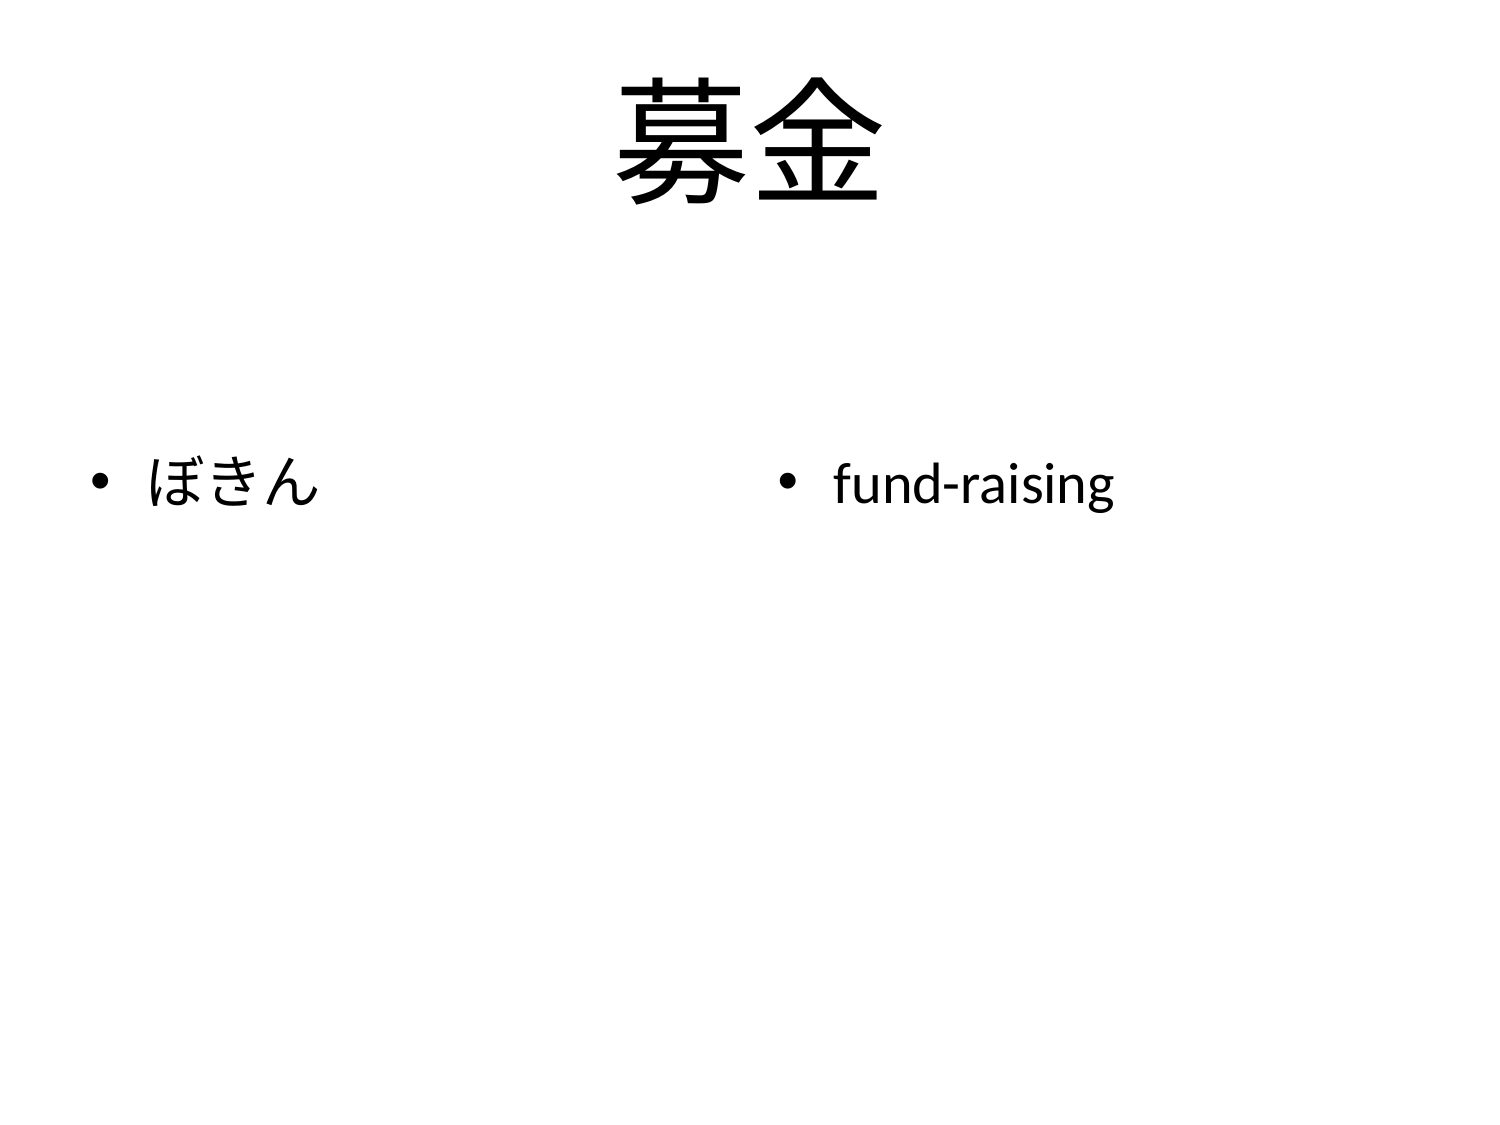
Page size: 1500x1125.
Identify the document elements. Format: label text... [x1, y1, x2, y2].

list fund-raising [762, 437, 1426, 1006]
title 募金 [74, 44, 1426, 233]
list ぼきん [74, 437, 738, 1006]
